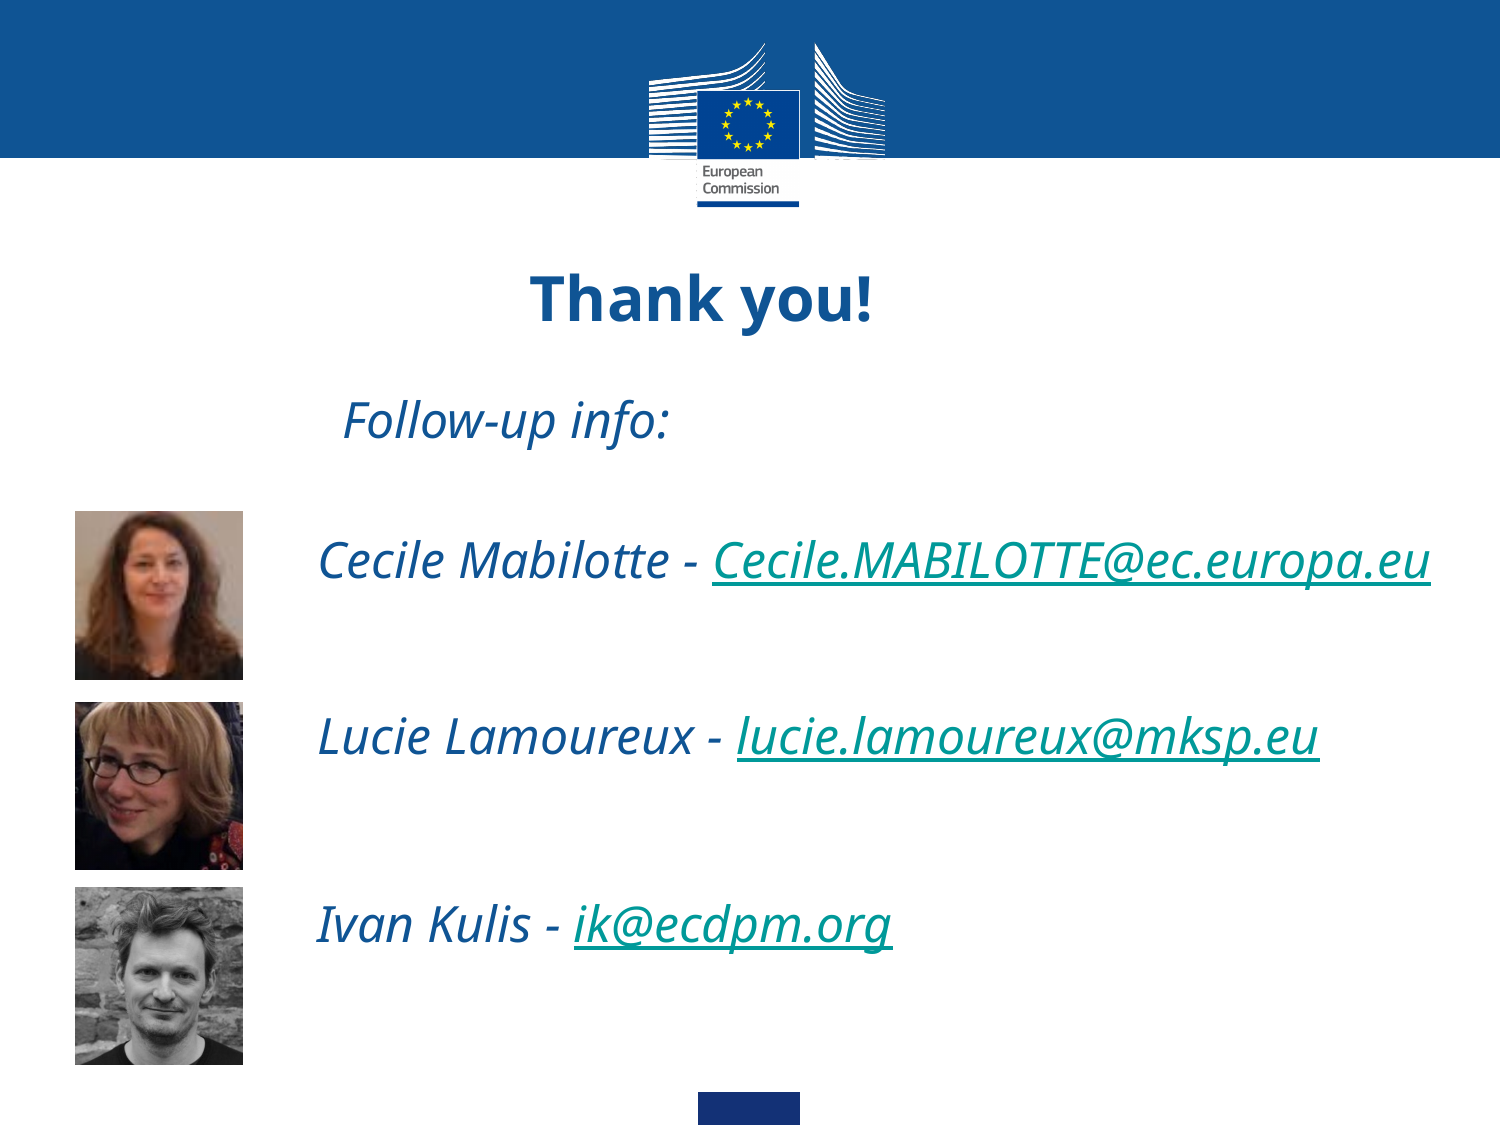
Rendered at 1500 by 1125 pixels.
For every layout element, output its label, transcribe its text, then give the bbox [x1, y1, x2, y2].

picture [74, 887, 243, 1065]
picture [649, 42, 885, 208]
picture [74, 511, 243, 680]
list Follow-up info: Cecile Mabilotte - Cecile.MABILOTTE@ec.europa.eu Lucie Lamoureux - lucie.lamoureux@mksp.eu Ivan Kulis - ik@ecdpm.org [302, 373, 1480, 953]
picture [74, 702, 243, 870]
title Thank you! [64, 219, 1415, 374]
